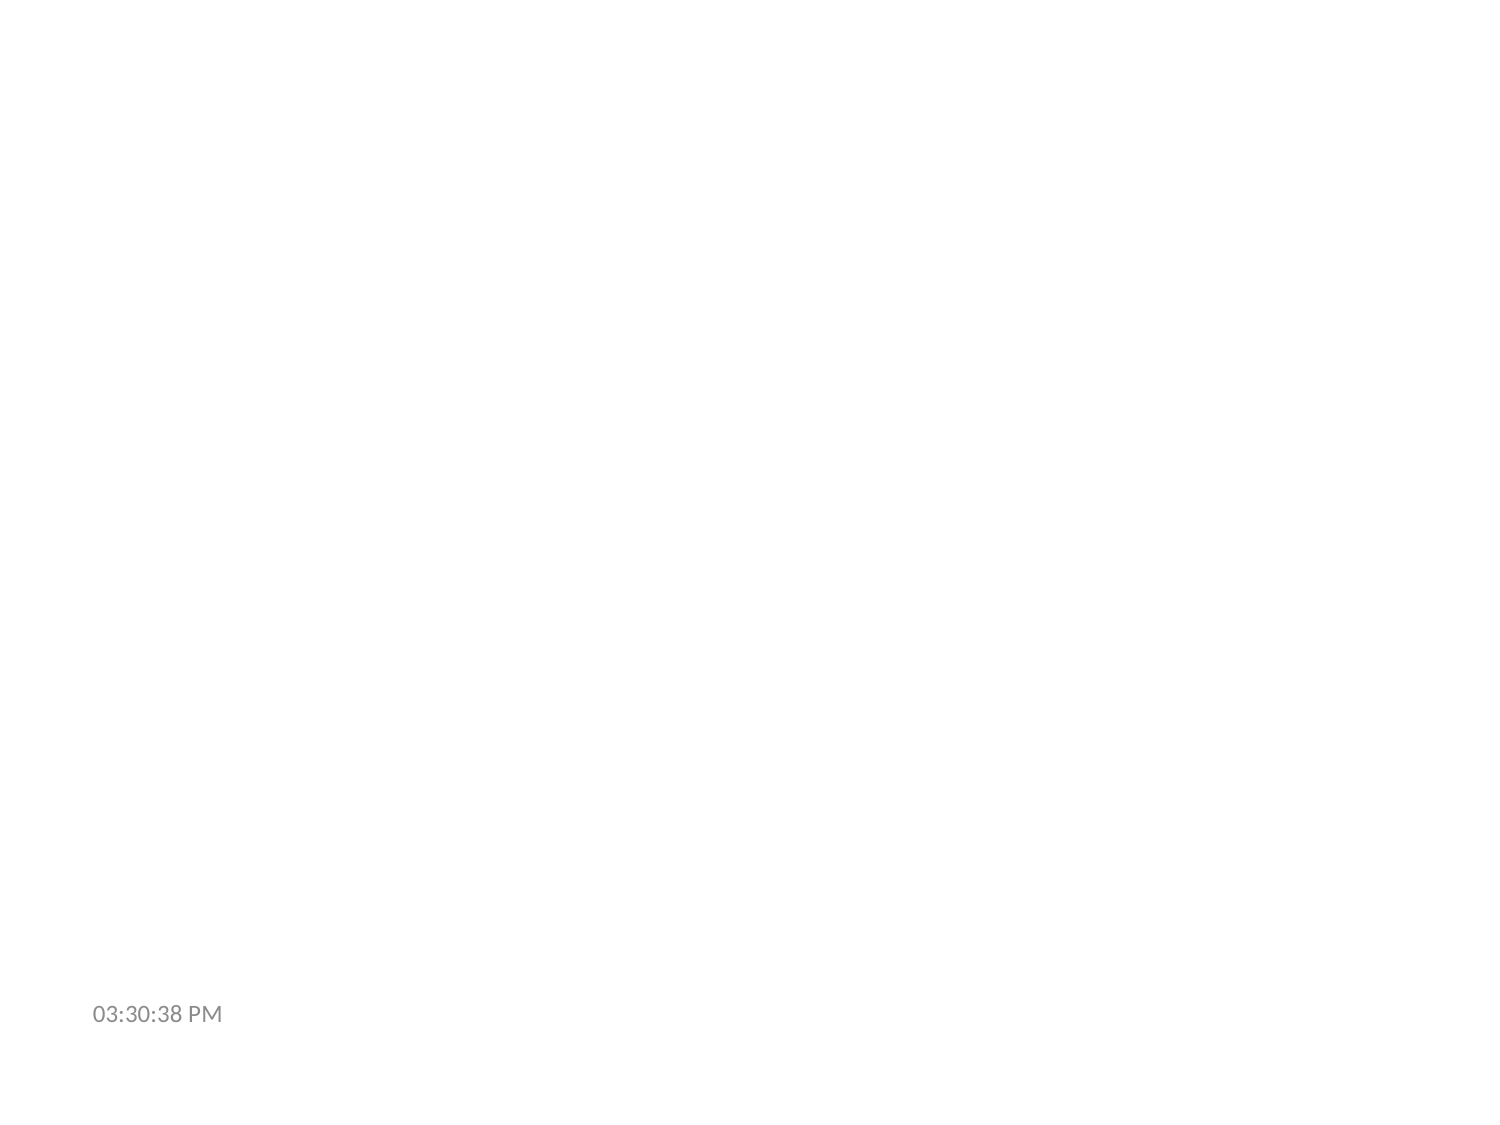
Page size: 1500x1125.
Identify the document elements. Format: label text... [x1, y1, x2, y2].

text_box 3:35:09 PM [77, 982, 428, 1043]
